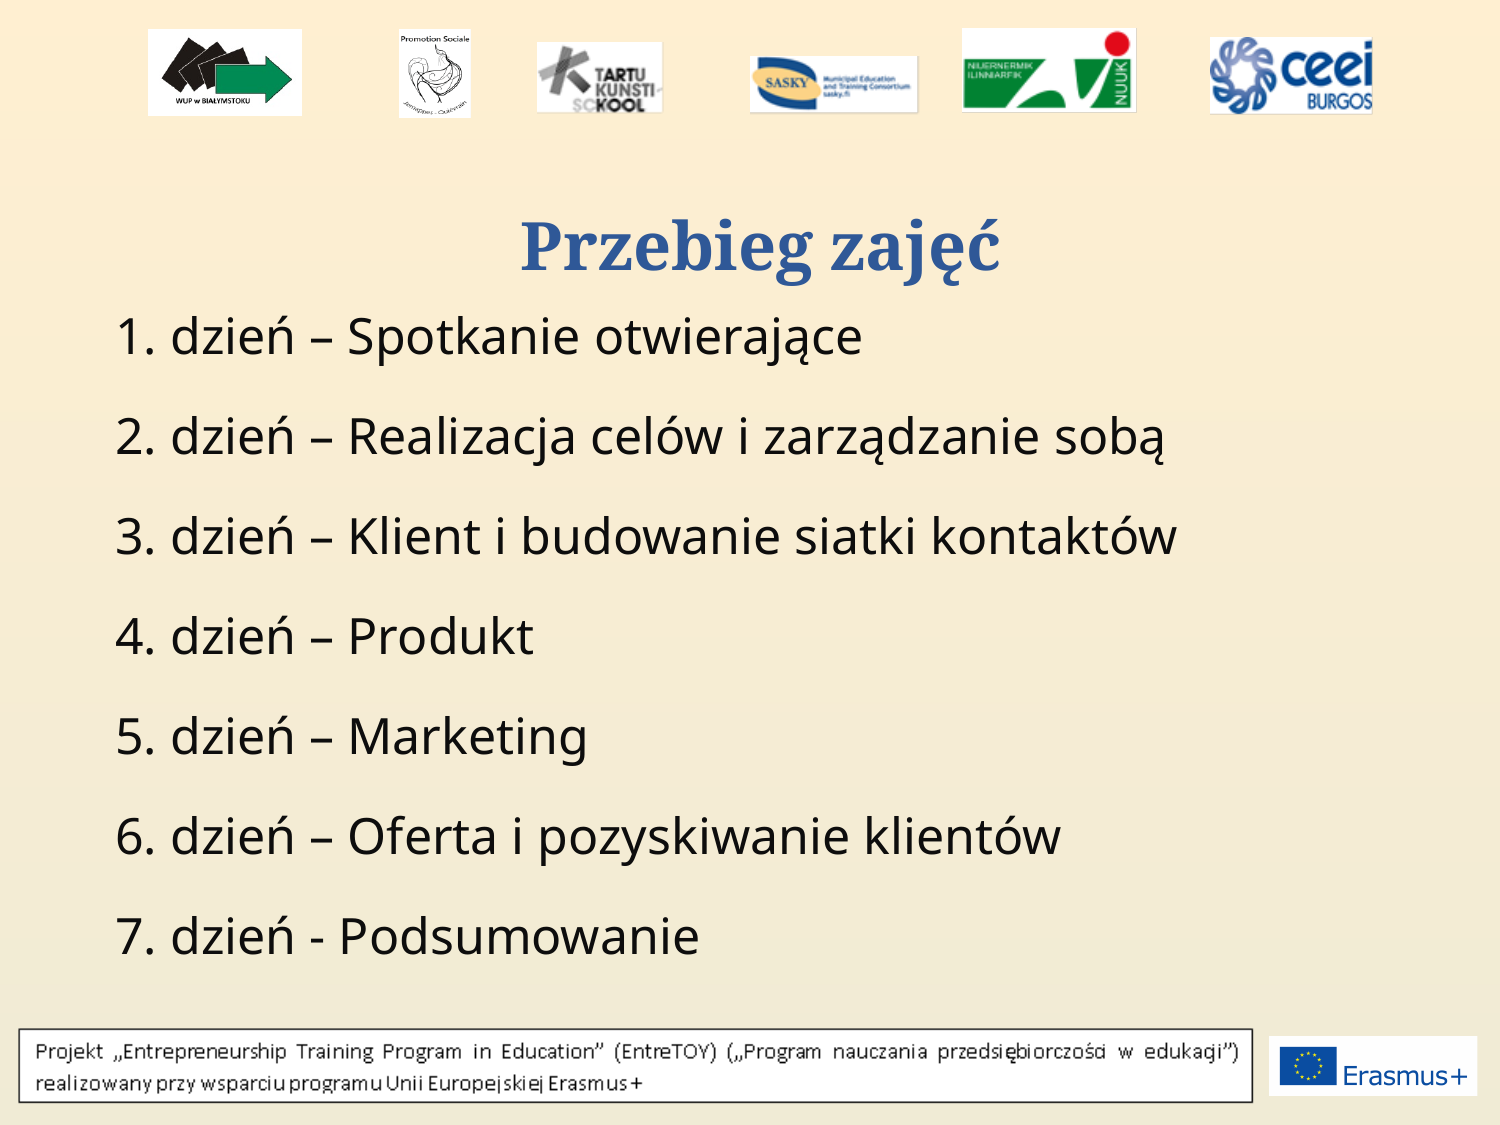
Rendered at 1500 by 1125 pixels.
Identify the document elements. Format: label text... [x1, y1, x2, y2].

picture [962, 28, 1140, 116]
picture [1210, 37, 1374, 116]
picture [148, 29, 302, 116]
picture [537, 42, 668, 118]
list 1. dzień – Spotkanie otwierające 2. dzień – Realizacja celów i zarządzanie sobą 3. dzień – Klient i budowanie siatki kontaktów 4. dzień – Produkt 5. dzień – Marketing 6. dzień – Oferta i pozyskiwanie klientów 7. dzień - Podsumowanie [100, 267, 1425, 1005]
title Przebieg zajęć [100, 172, 1424, 267]
picture [750, 56, 921, 116]
picture [17, 1027, 1255, 1105]
picture [399, 29, 471, 118]
